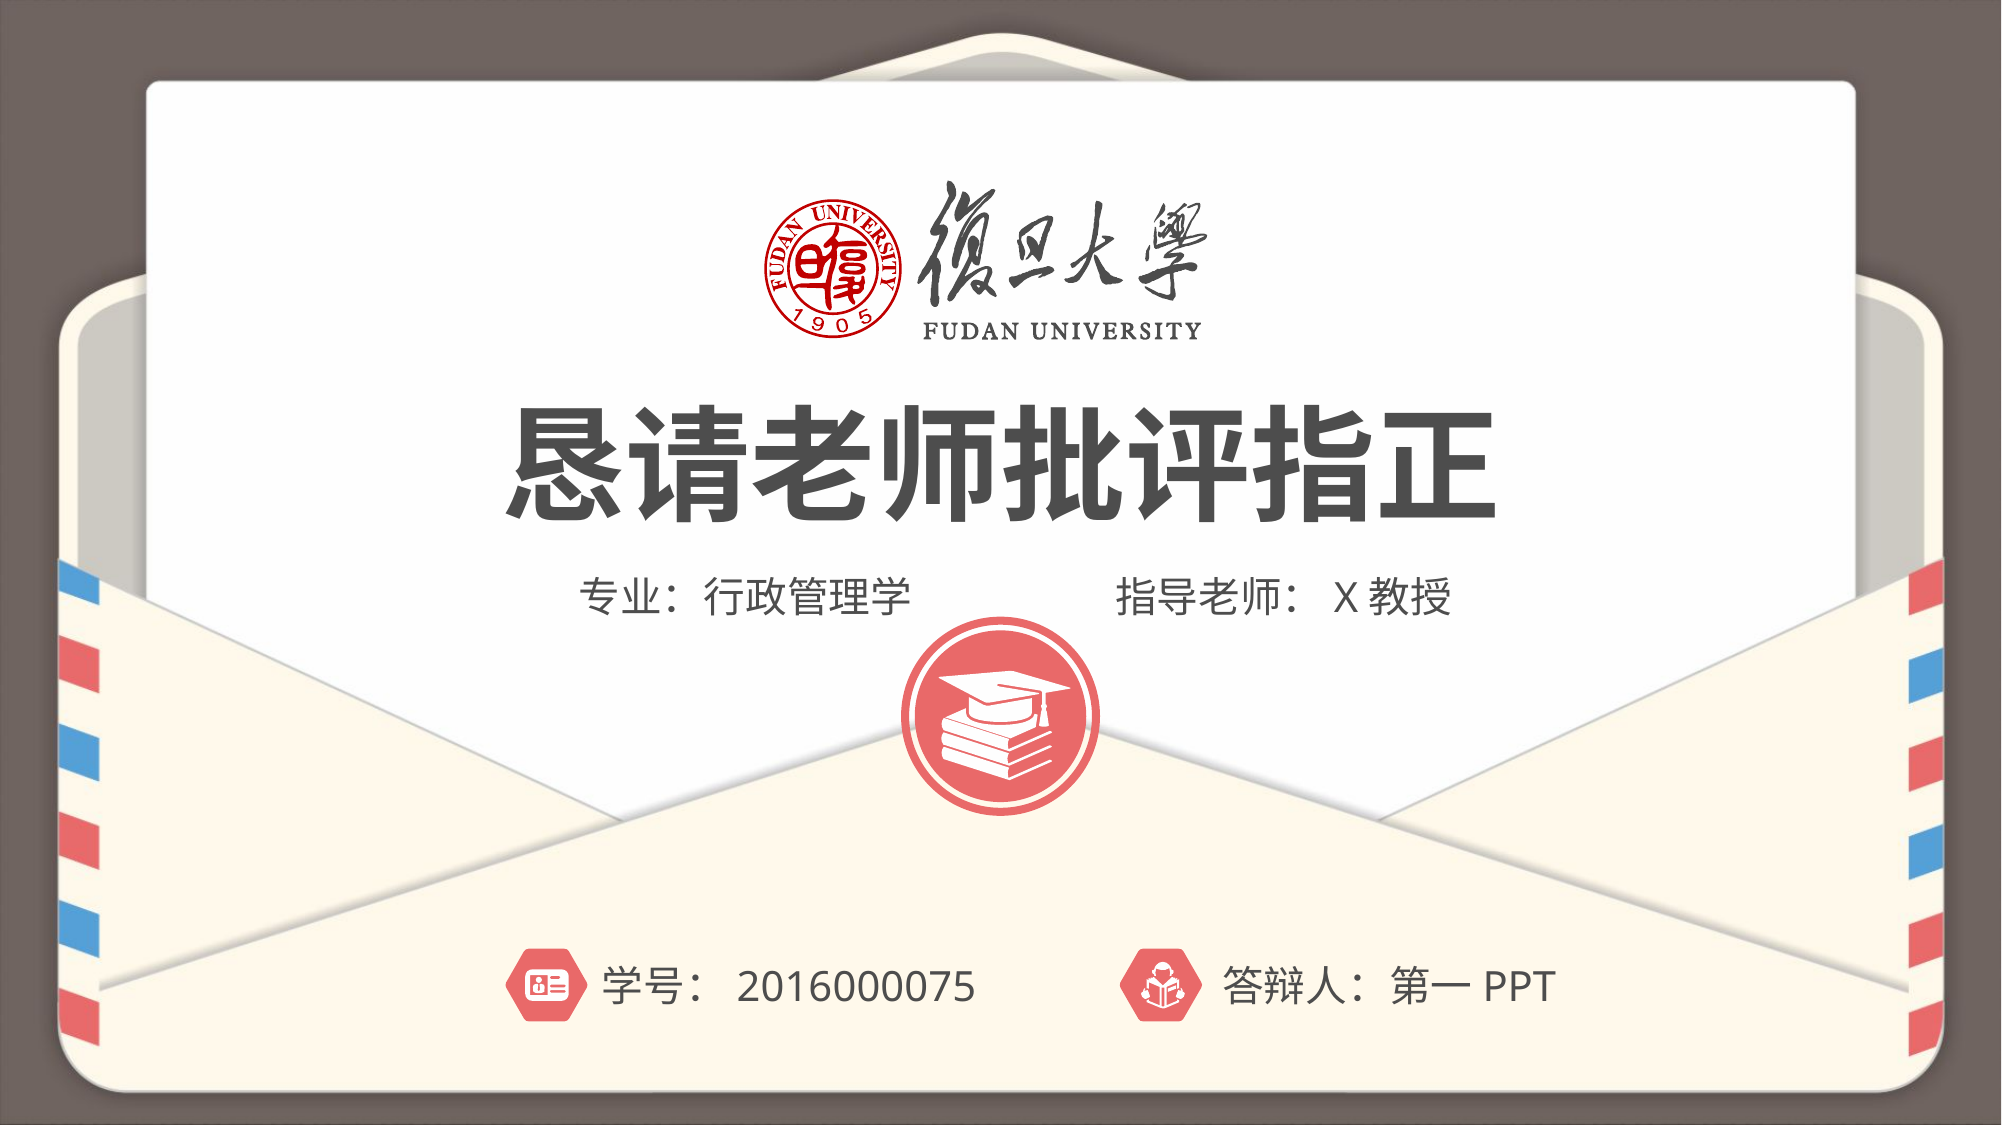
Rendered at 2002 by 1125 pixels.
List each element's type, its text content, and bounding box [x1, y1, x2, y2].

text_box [764, 180, 1208, 341]
picture [0, 0, 2002, 1125]
text_box 学号：2016000075 [586, 952, 992, 1018]
text_box [505, 948, 586, 1022]
text_box 专业：行政管理学 [563, 566, 961, 626]
text_box [1141, 961, 1185, 1009]
text_box [525, 969, 569, 1001]
text_box 恳请老师批评指正 [244, 390, 1757, 532]
text_box [1119, 948, 1203, 1022]
text_box 答辩人：第一PPT [1207, 952, 1613, 1018]
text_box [900, 616, 1101, 817]
text_box 指导老师：X教授 [1100, 566, 1497, 626]
